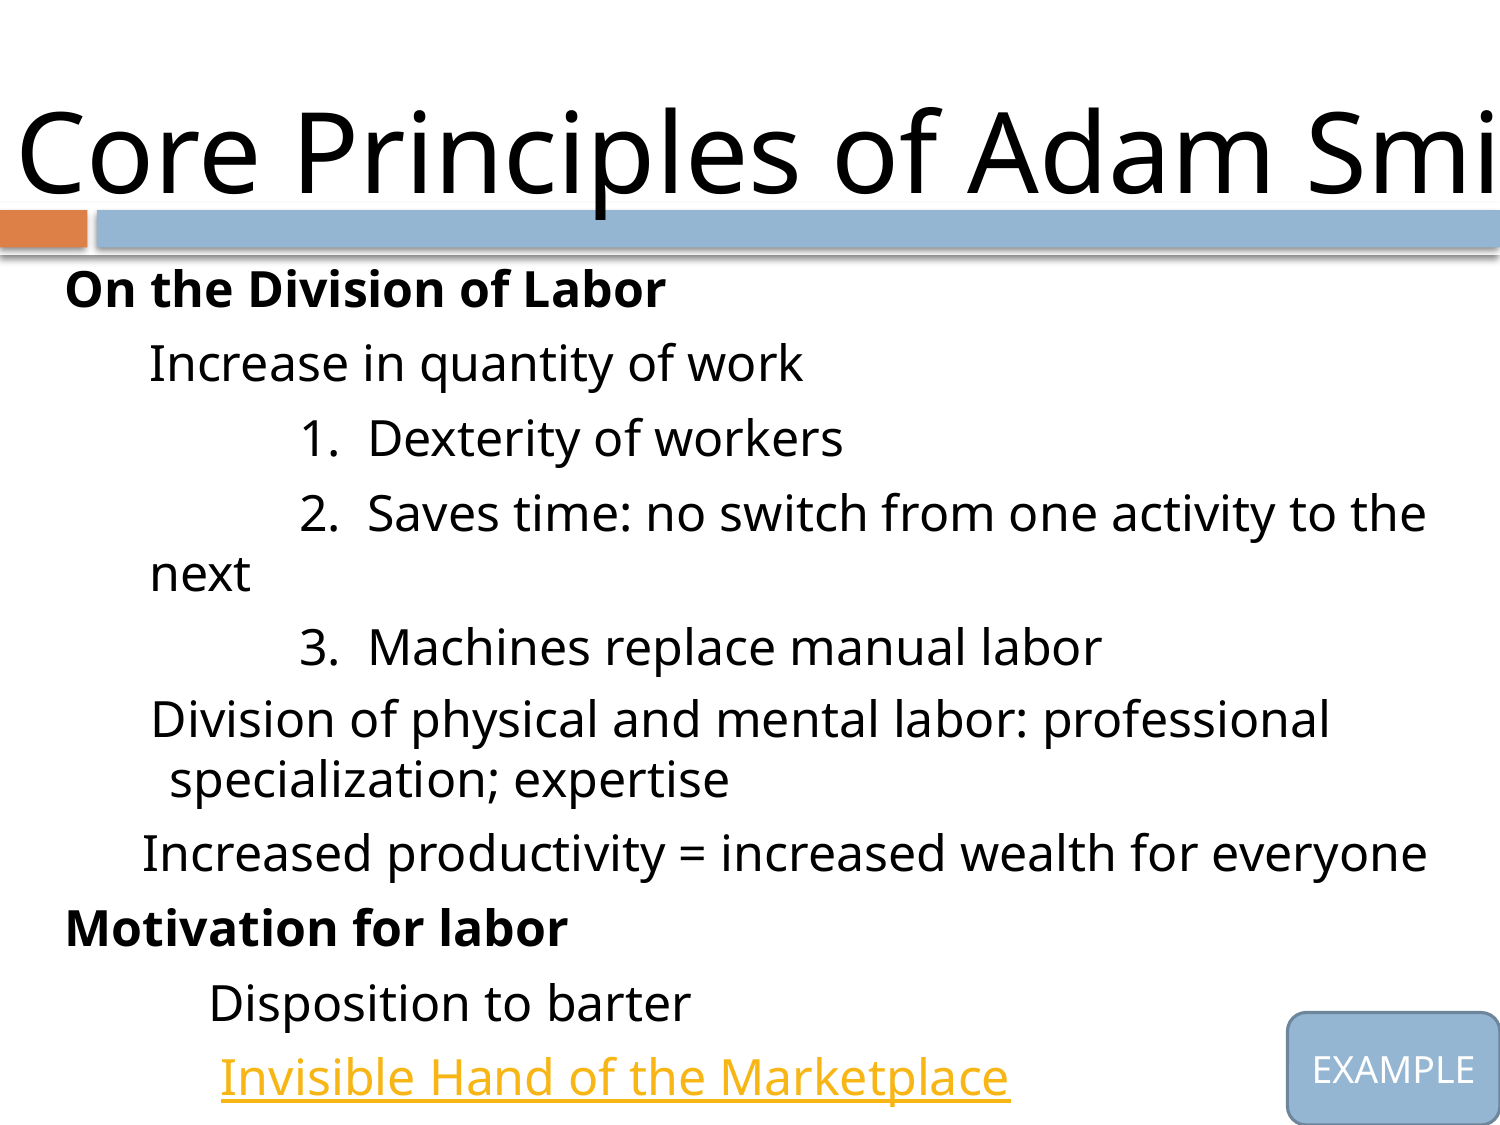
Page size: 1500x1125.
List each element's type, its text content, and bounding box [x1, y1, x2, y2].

text_box Core Principles of Adam Smith [0, 73, 1500, 224]
list On the Division of Labor Increase in quantity of work 1. Dexterity of workers 2. Saves time: no switch from one activity to the next 3. Machines replace manual labor Division of physical and mental labor: professional specialization; expertise Increased productivity = increased wealth for everyone Motivation for labor Disposition to barter Invisible Hand of the Marketplace [50, 249, 1500, 1125]
text_box EXAMPLE [1285, 1010, 1500, 1125]
